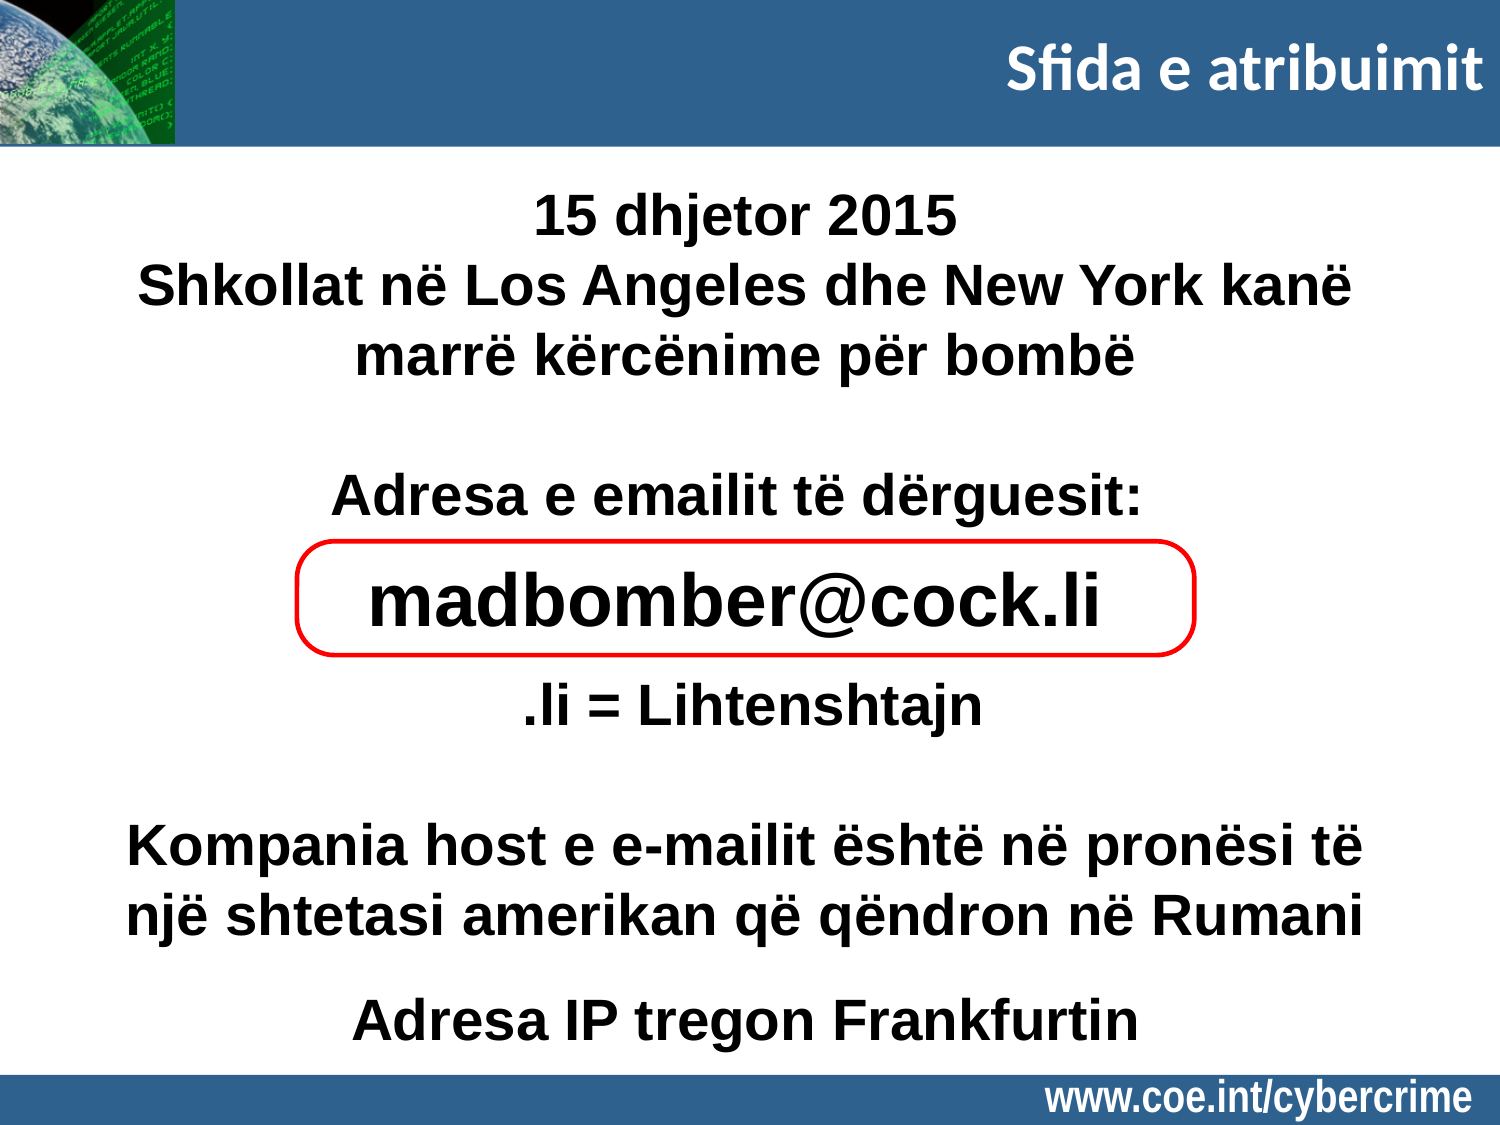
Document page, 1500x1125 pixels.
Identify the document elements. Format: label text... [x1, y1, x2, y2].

picture [0, 0, 175, 144]
text_box Sfida e atribuimit [177, 0, 1500, 149]
text_box [0, 1073, 1030, 1125]
text_box [296, 541, 1195, 656]
text_box www.coe.int/cybercrime [1030, 1059, 1500, 1125]
text_box 15 dhjetor 2015 Shkollat në Los Angeles dhe New York kanë marrë kërcënime për bombë Adresa e emailit të dërguesit: madbomber@cock.li .li = Lihtenshtajn Kompania host e e-mailit është në pronësi të një shtetasi amerikan që qëndron në Rumani Adresa IP tregon Frankfurtin [72, 175, 1420, 1073]
